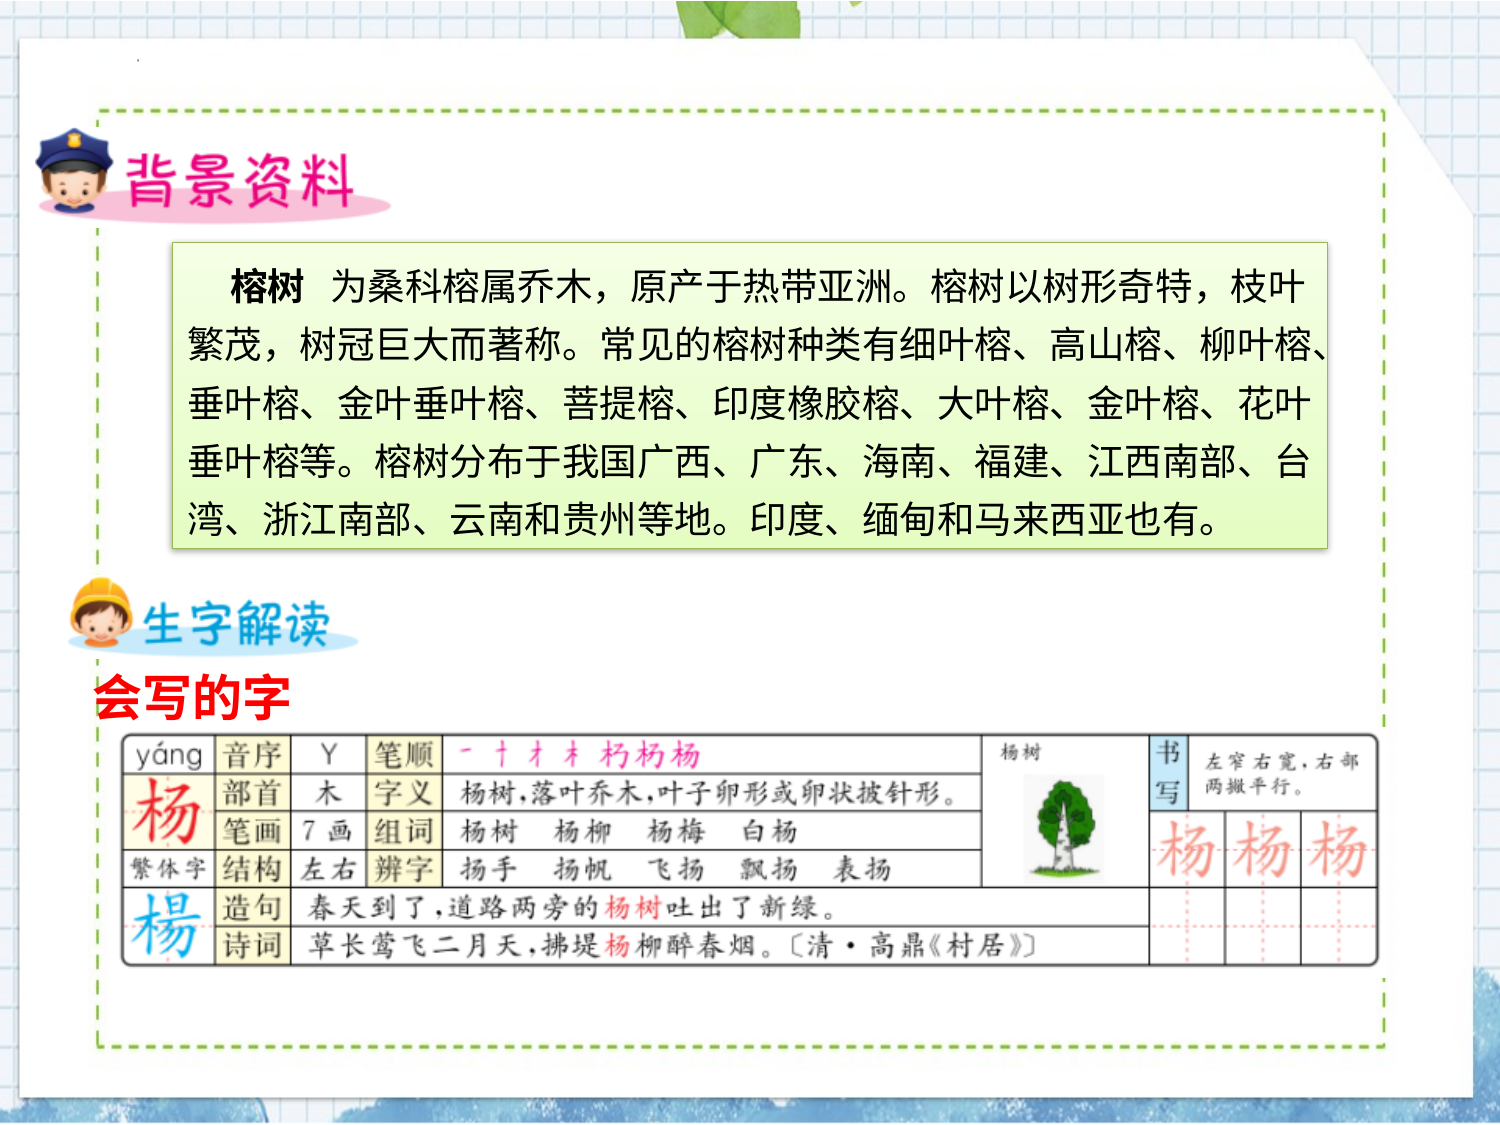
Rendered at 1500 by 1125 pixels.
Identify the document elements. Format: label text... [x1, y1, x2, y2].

picture [0, 1, 1500, 1125]
text_box 会写的字 [77, 660, 365, 734]
text_box 榕树 为桑科榕属乔木，原产于热带亚洲。榕树以树形奇特，枝叶繁茂，树冠巨大而著称。常见的榕树种类有细叶榕、高山榕、柳叶榕、垂叶榕、金叶垂叶榕、菩提榕、印度橡胶榕、大叶榕、金叶榕、花叶垂叶榕等。榕树分布于我国广西、广东、海南、福建、江西南部、台湾、浙江南部、云南和贵州等地。印度、缅甸和马来西亚也有。 [172, 242, 1328, 549]
